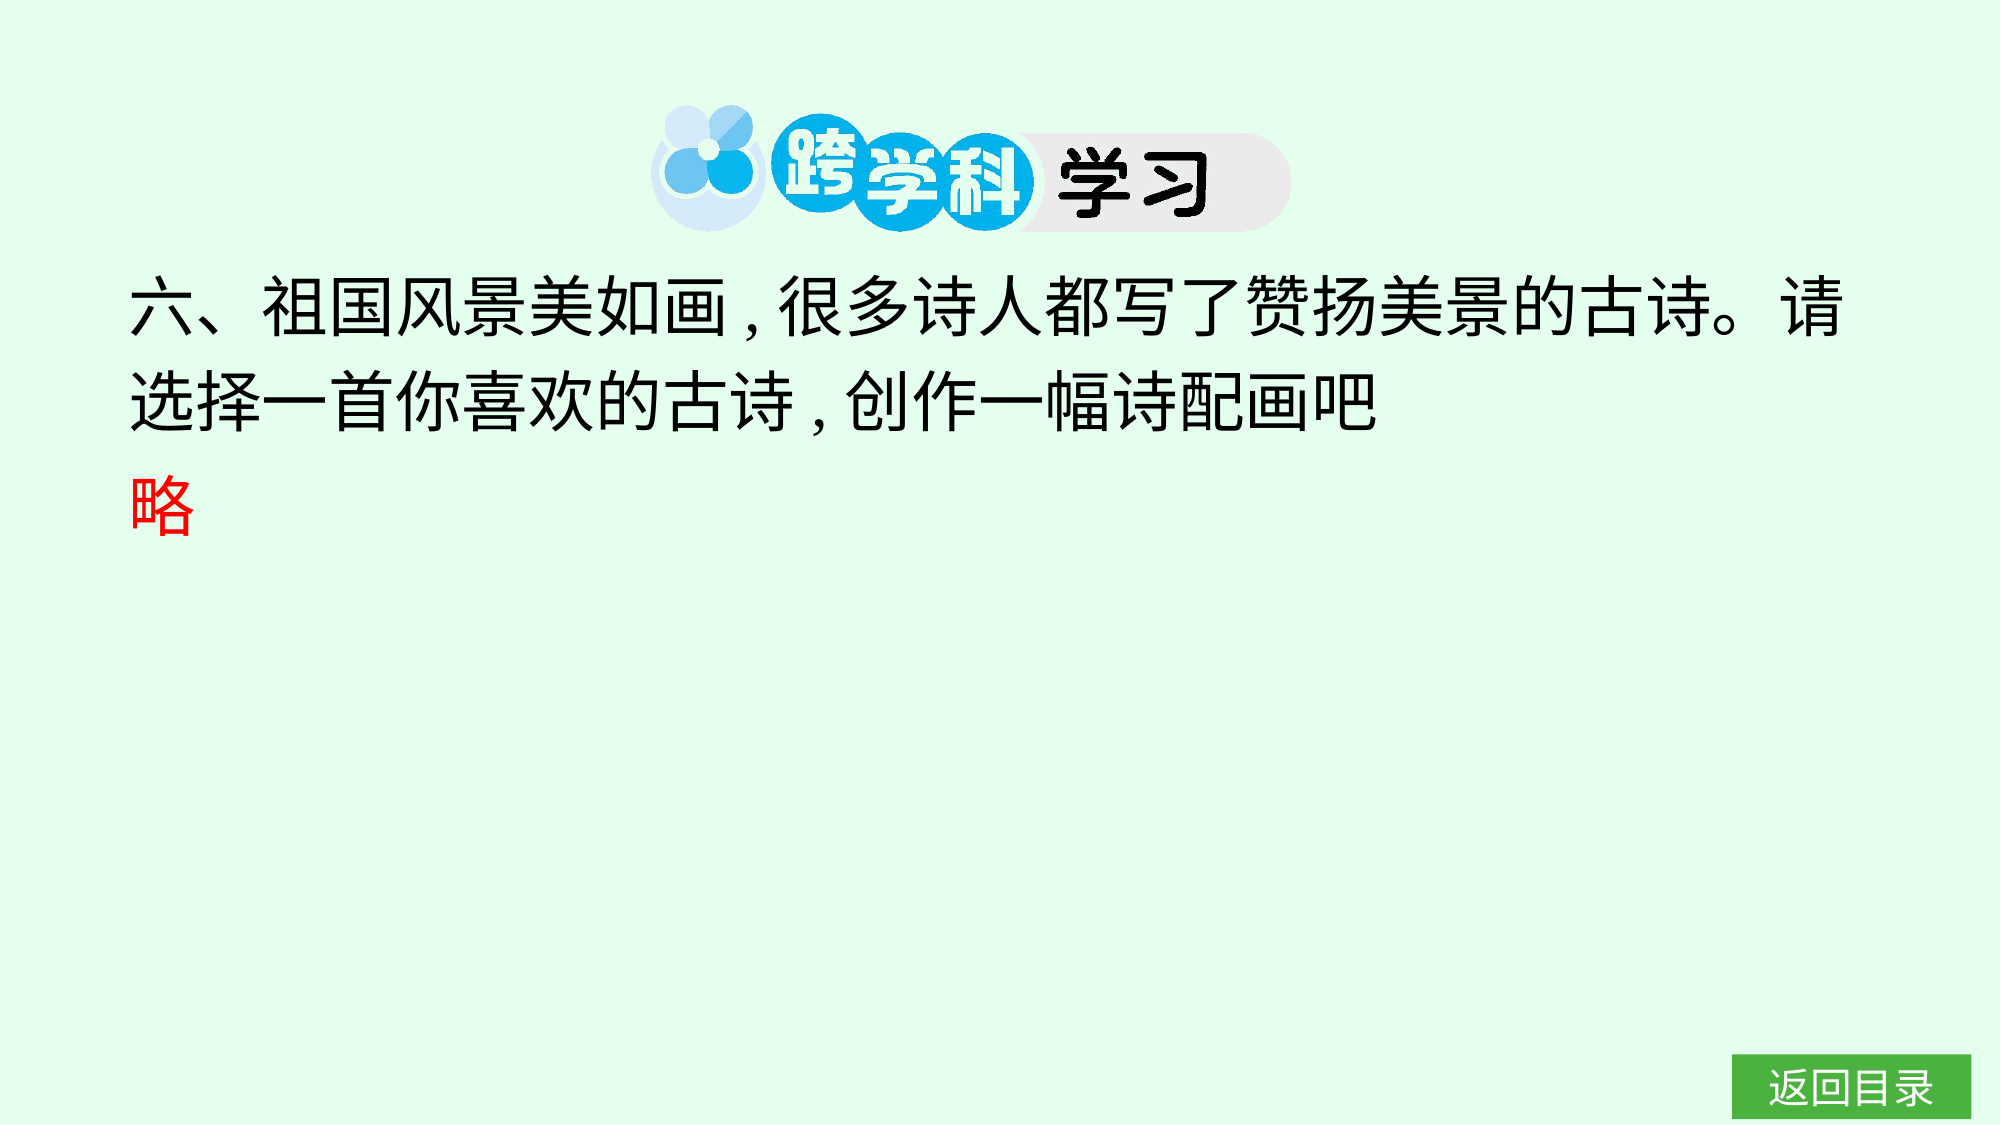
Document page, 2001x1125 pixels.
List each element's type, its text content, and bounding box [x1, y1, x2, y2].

text_box 六、祖国风景美如画,很多诗人都写了赞扬美景的古诗。请选择一首你喜欢的古诗,创作一幅诗配画吧 [113, 241, 1887, 448]
picture [651, 100, 1292, 241]
text_box 略 [114, 440, 211, 552]
